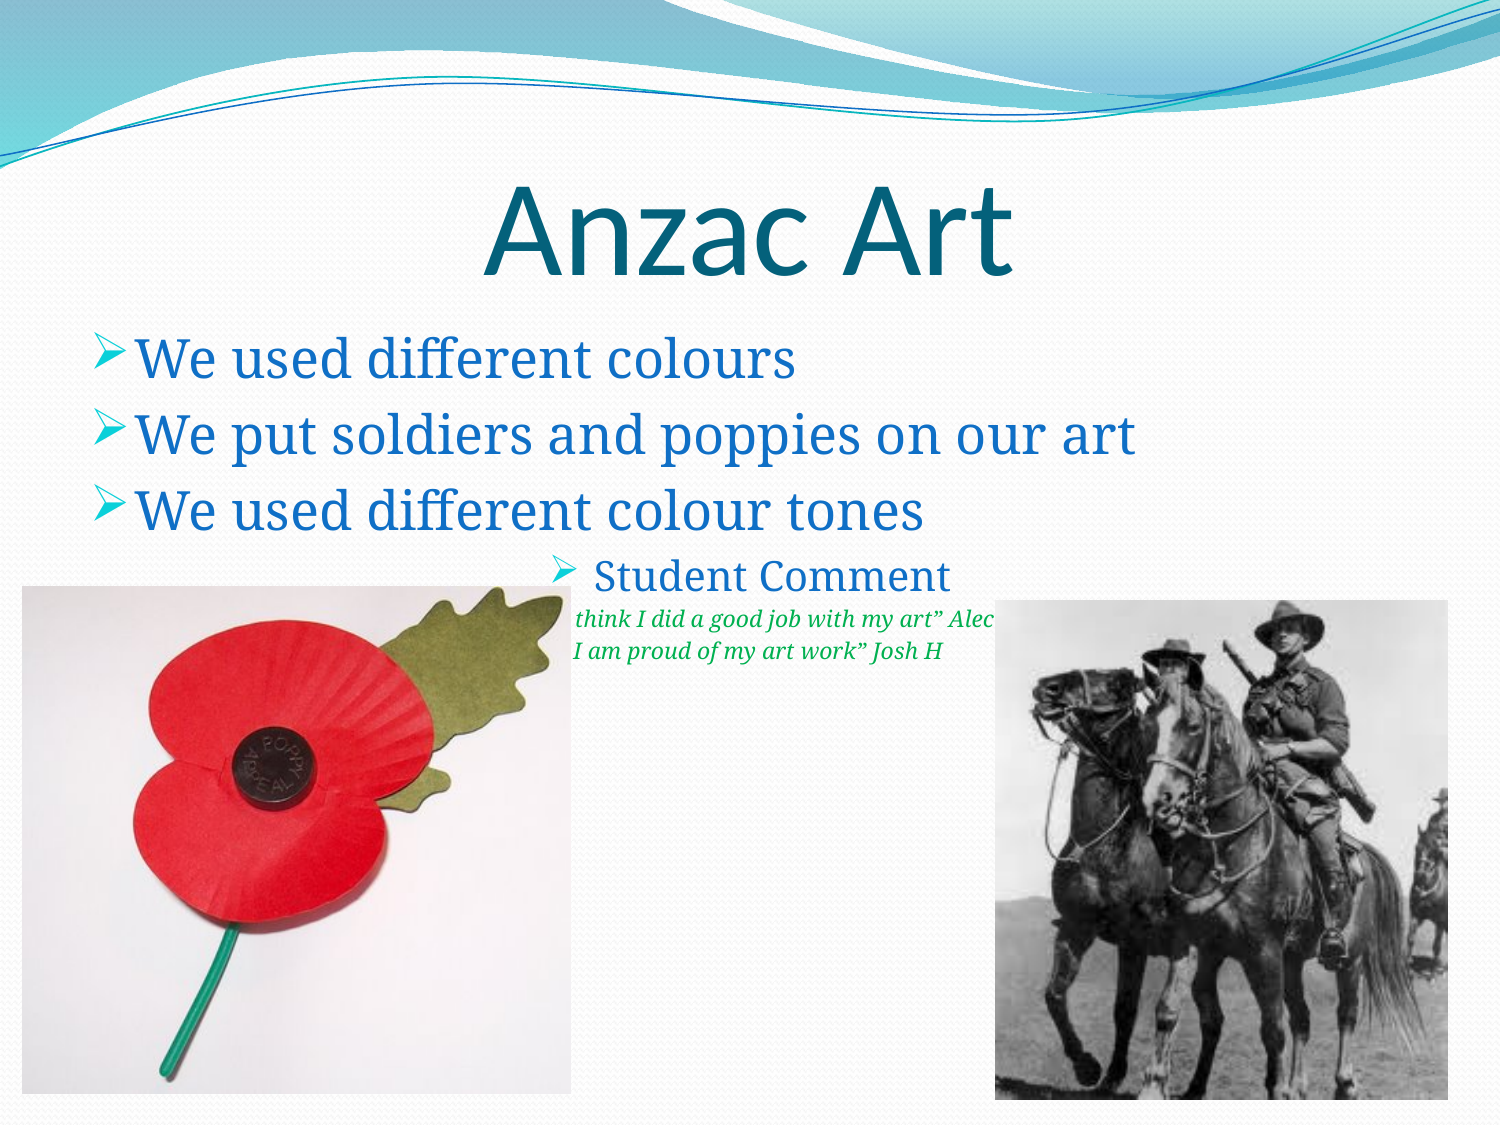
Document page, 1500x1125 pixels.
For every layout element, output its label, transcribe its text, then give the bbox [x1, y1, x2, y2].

picture [995, 600, 1448, 1100]
picture [22, 585, 571, 1095]
list We used different colours We put soldiers and poppies on our art We used different colour tones Student Comment “I think I did a good job with my art” Alec “ I am proud of my art work” Josh H [75, 317, 1425, 1038]
title Anzac Art [75, 115, 1425, 303]
